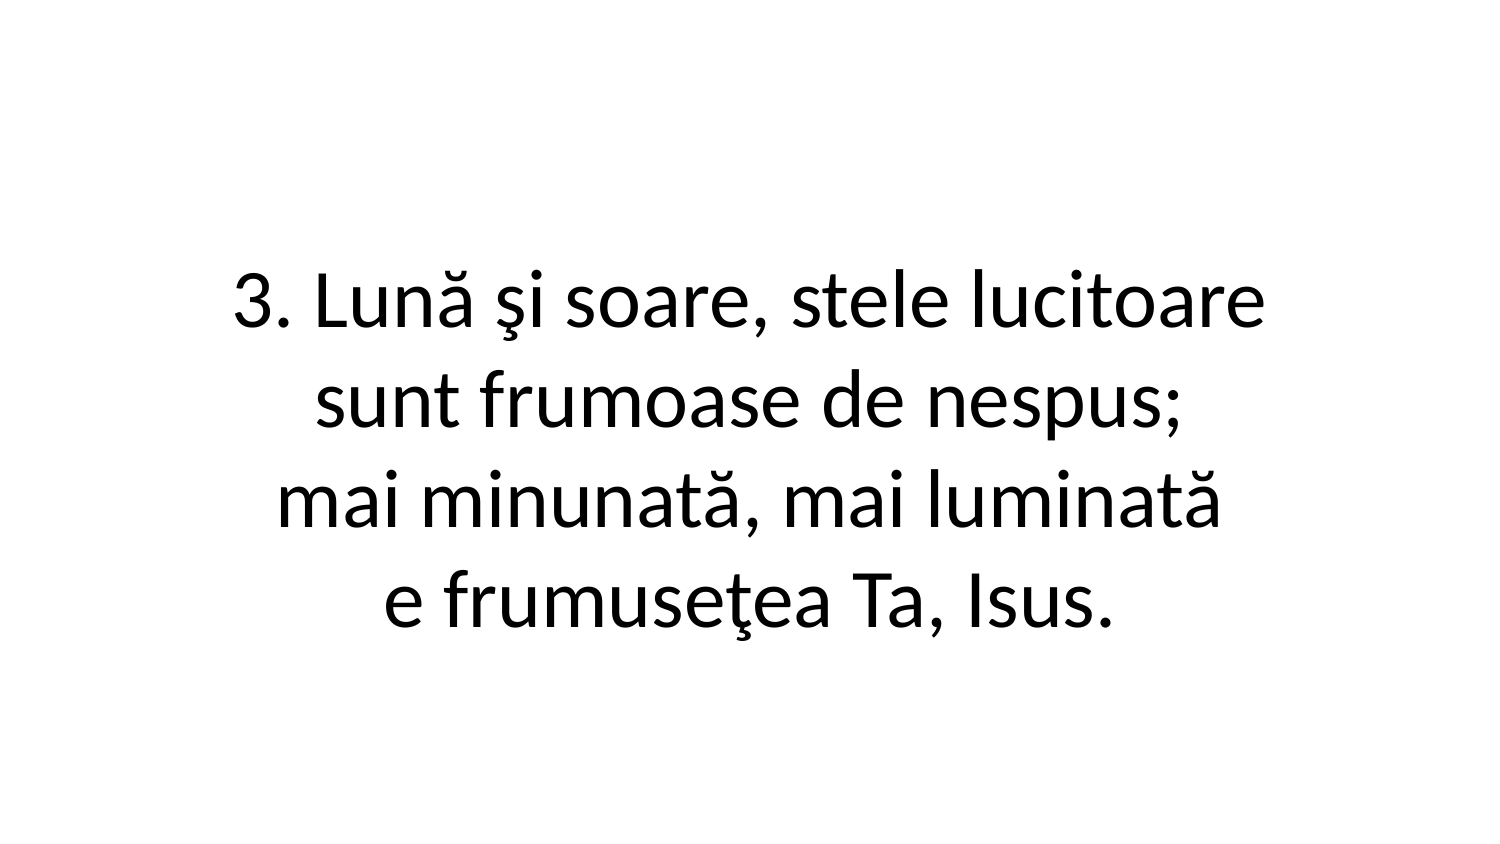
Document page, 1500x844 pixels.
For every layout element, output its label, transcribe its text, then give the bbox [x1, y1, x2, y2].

text_box 3. Lună şi soare, stele lucitoare sunt frumoase de nespus; mai minunată, mai luminată e frumuseţea Ta, Isus. [217, 192, 1283, 652]
